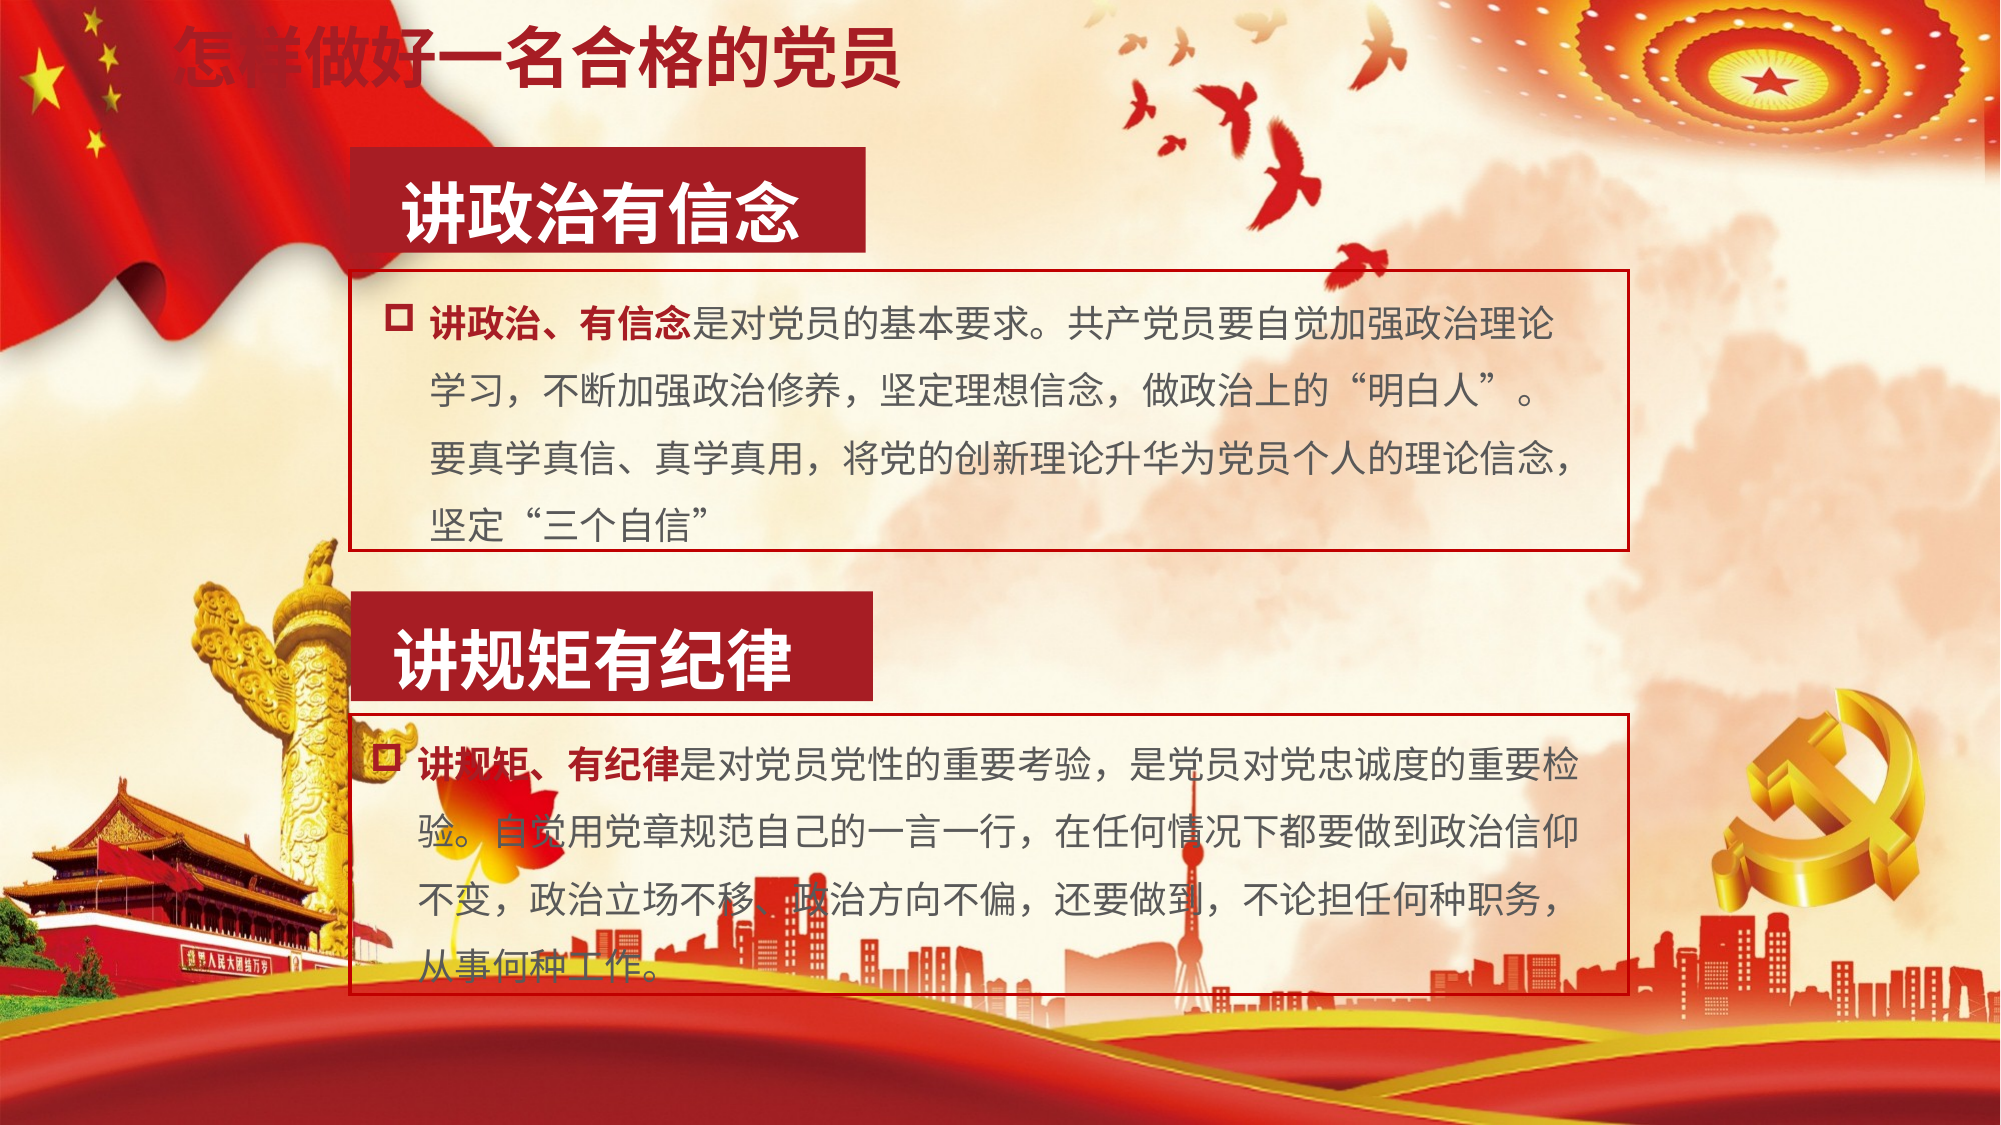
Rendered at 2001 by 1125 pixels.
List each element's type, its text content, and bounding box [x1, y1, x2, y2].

text_box [1598, 713, 1630, 996]
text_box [350, 590, 924, 702]
text_box 讲政治、有信念是对党员的基本要求。共产党员要自觉加强政治理论学习，不断加强政治修养，坚定理想信念，做政治上的“明白人”。要真学真信、真学真用，将党的创新理论升华为党员个人的理论信念，坚定“三个自信” [367, 270, 1598, 555]
text_box [349, 713, 355, 996]
title 怎样做好一名合格的党员 [155, 10, 1132, 113]
text_box 讲规矩、有纪律是对党员党性的重要考验，是党员对党忠诚度的重要检验。自觉用党章规范自己的一言一行，在任何情况下都要做到政治信仰不变，政治立场不移、政治方向不偏，还要做到，不论担任何种职务，从事何种工作。 [355, 710, 1598, 996]
picture [0, 0, 2001, 1125]
text_box [349, 269, 1630, 552]
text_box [350, 143, 866, 253]
